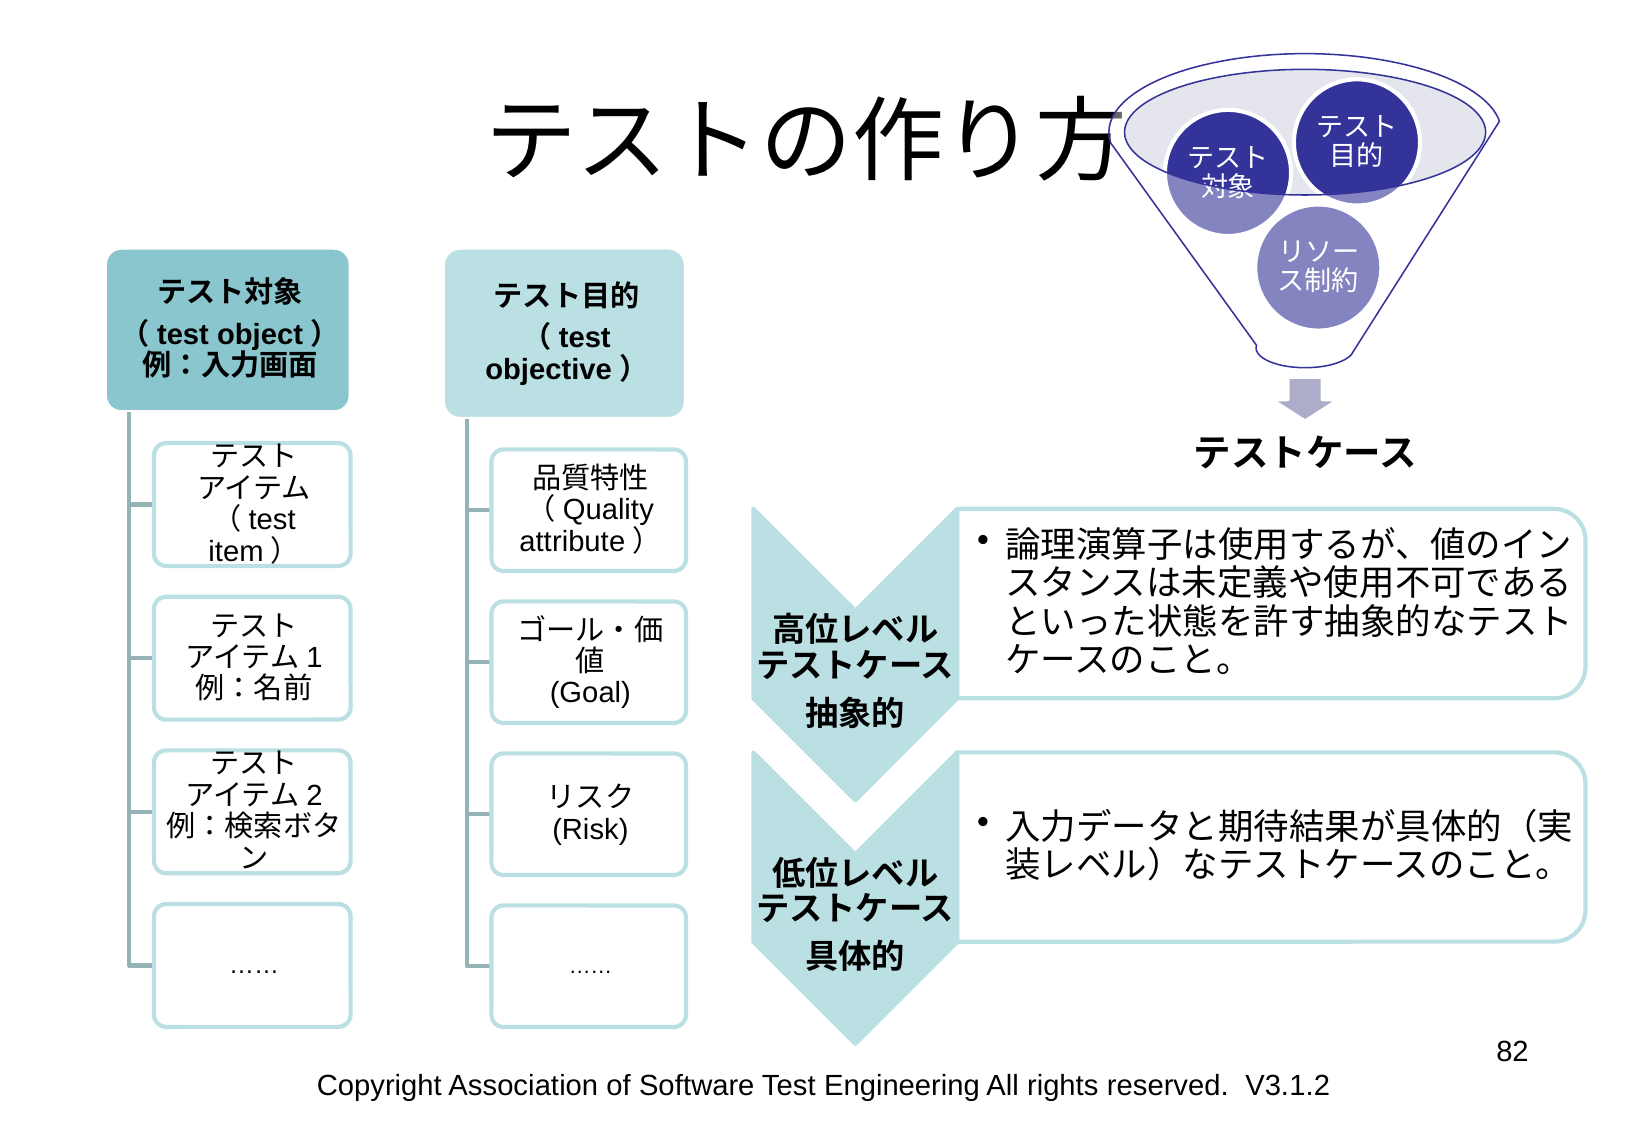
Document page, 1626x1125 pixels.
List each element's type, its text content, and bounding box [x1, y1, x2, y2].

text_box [753, 507, 1586, 1045]
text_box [316, 247, 813, 1028]
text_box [1024, 30, 1586, 507]
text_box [9, 247, 314, 1028]
slide_number 82 [1164, 1054, 1544, 1103]
title テストの作り方 [115, 42, 1019, 231]
footer Copyright Association of Software Test Engineering All rights reserved. V3.1.2 [233, 1058, 1416, 1103]
